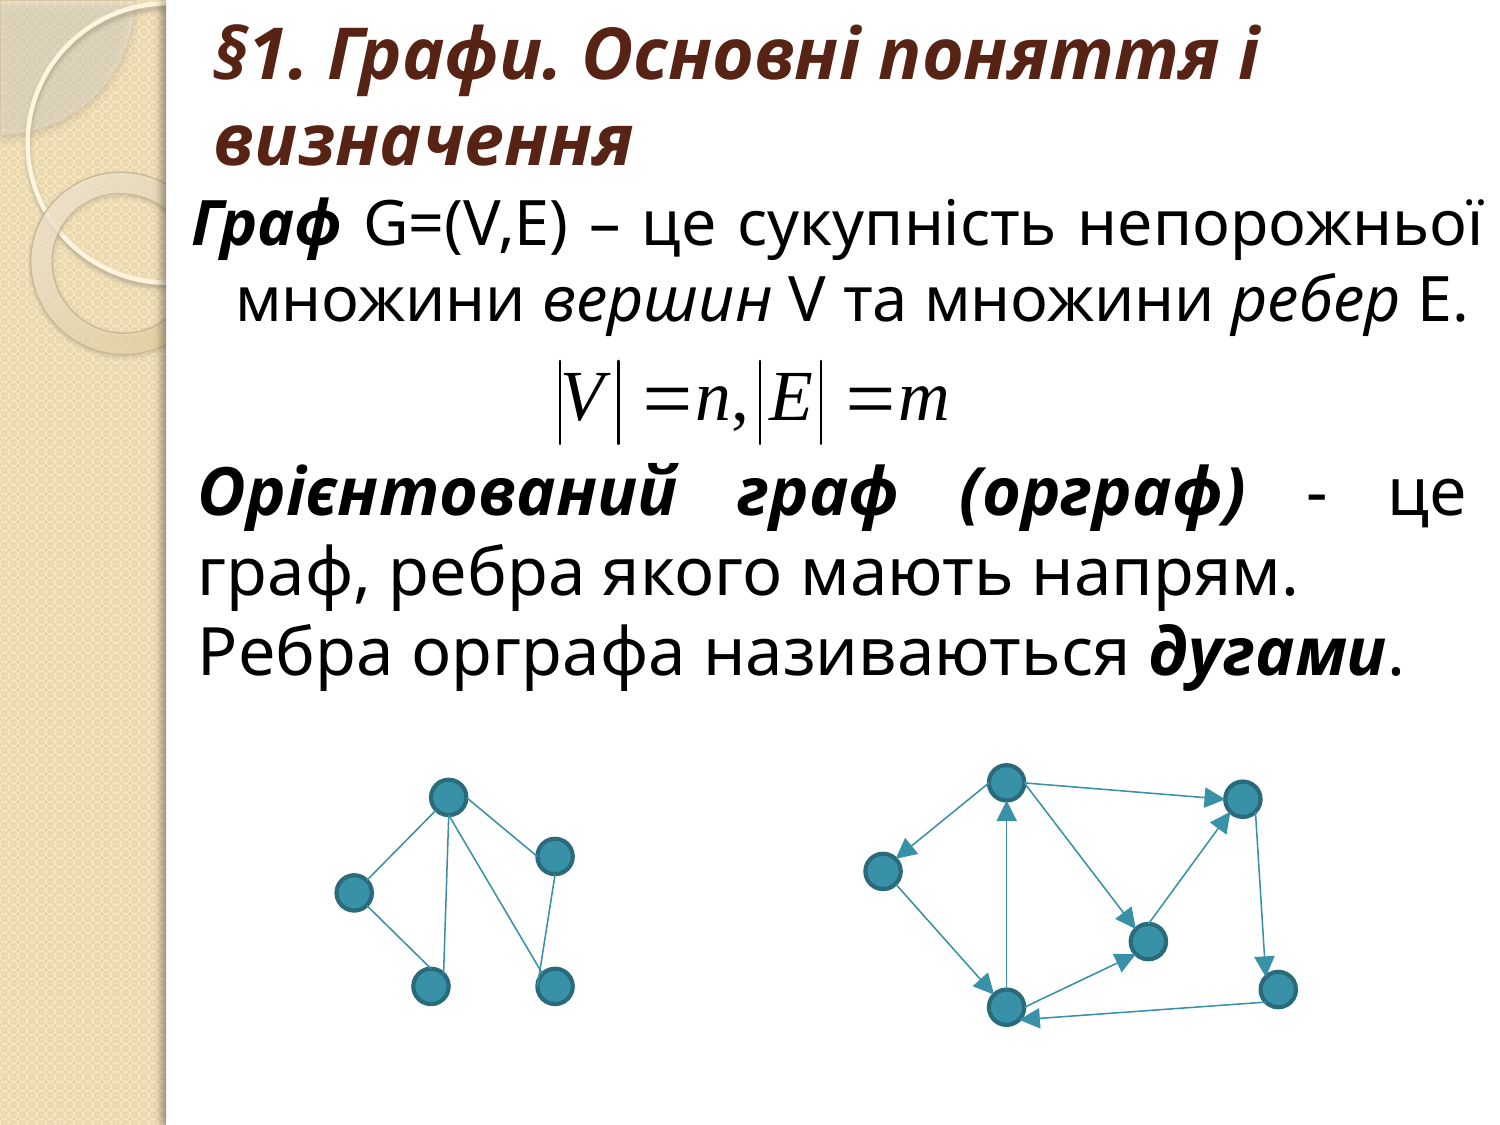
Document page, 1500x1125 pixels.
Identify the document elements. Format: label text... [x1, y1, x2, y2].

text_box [336, 779, 573, 1005]
text_box Орієнтований граф (орграф) - це граф, ребра якого мають напрям. Ребра орграфа називаються дугами. [182, 441, 1483, 696]
picture [549, 348, 958, 457]
title §1. Графи. Основні поняття і визначення [199, 1, 1430, 175]
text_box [865, 764, 1297, 1026]
list Граф G=(V,E) – це сукупність непорожньої множини вершин V та множини ребер E. [164, 175, 1500, 362]
